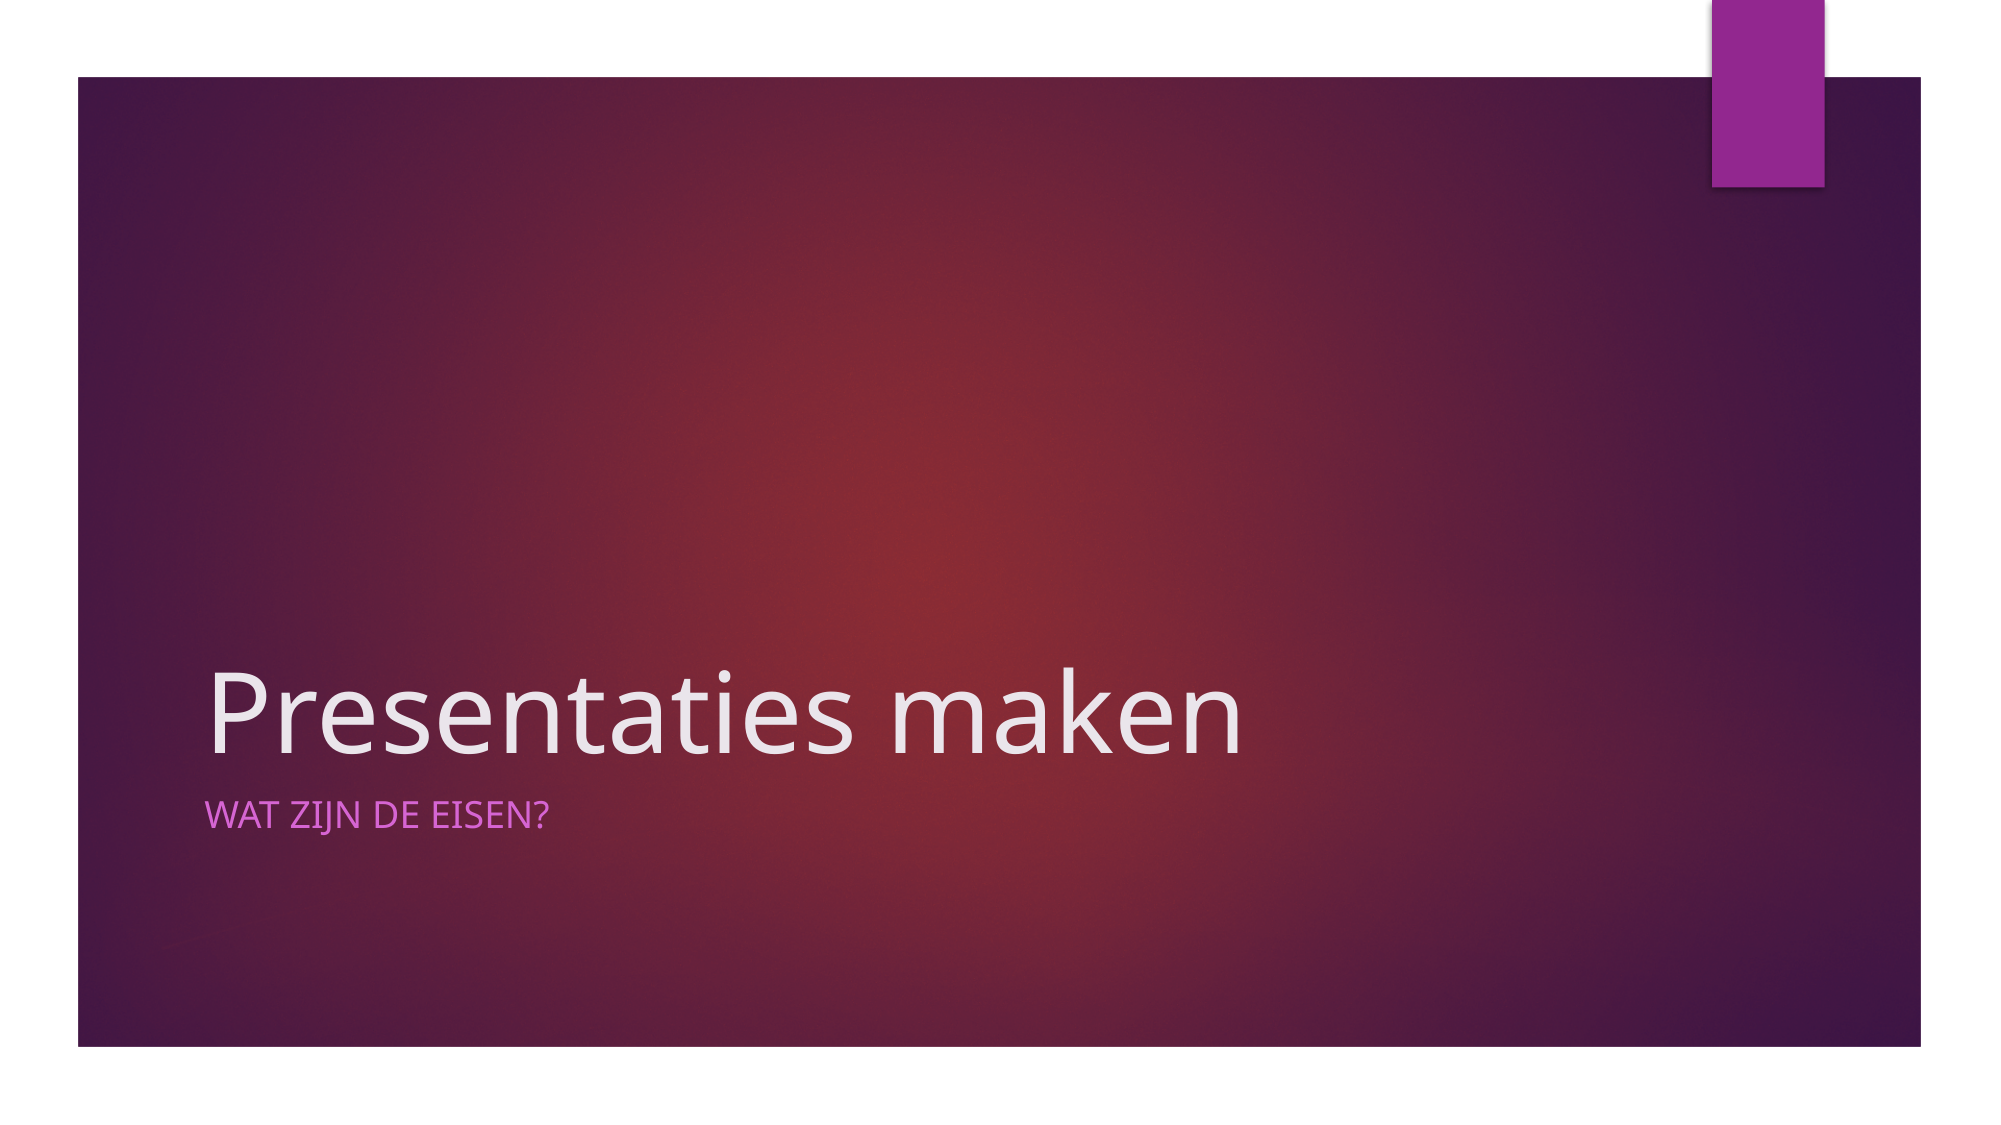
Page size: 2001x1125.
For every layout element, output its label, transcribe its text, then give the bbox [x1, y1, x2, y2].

title Presentaties maken [189, 344, 1638, 783]
subtitle Wat zijn de eisen? [189, 783, 1638, 925]
